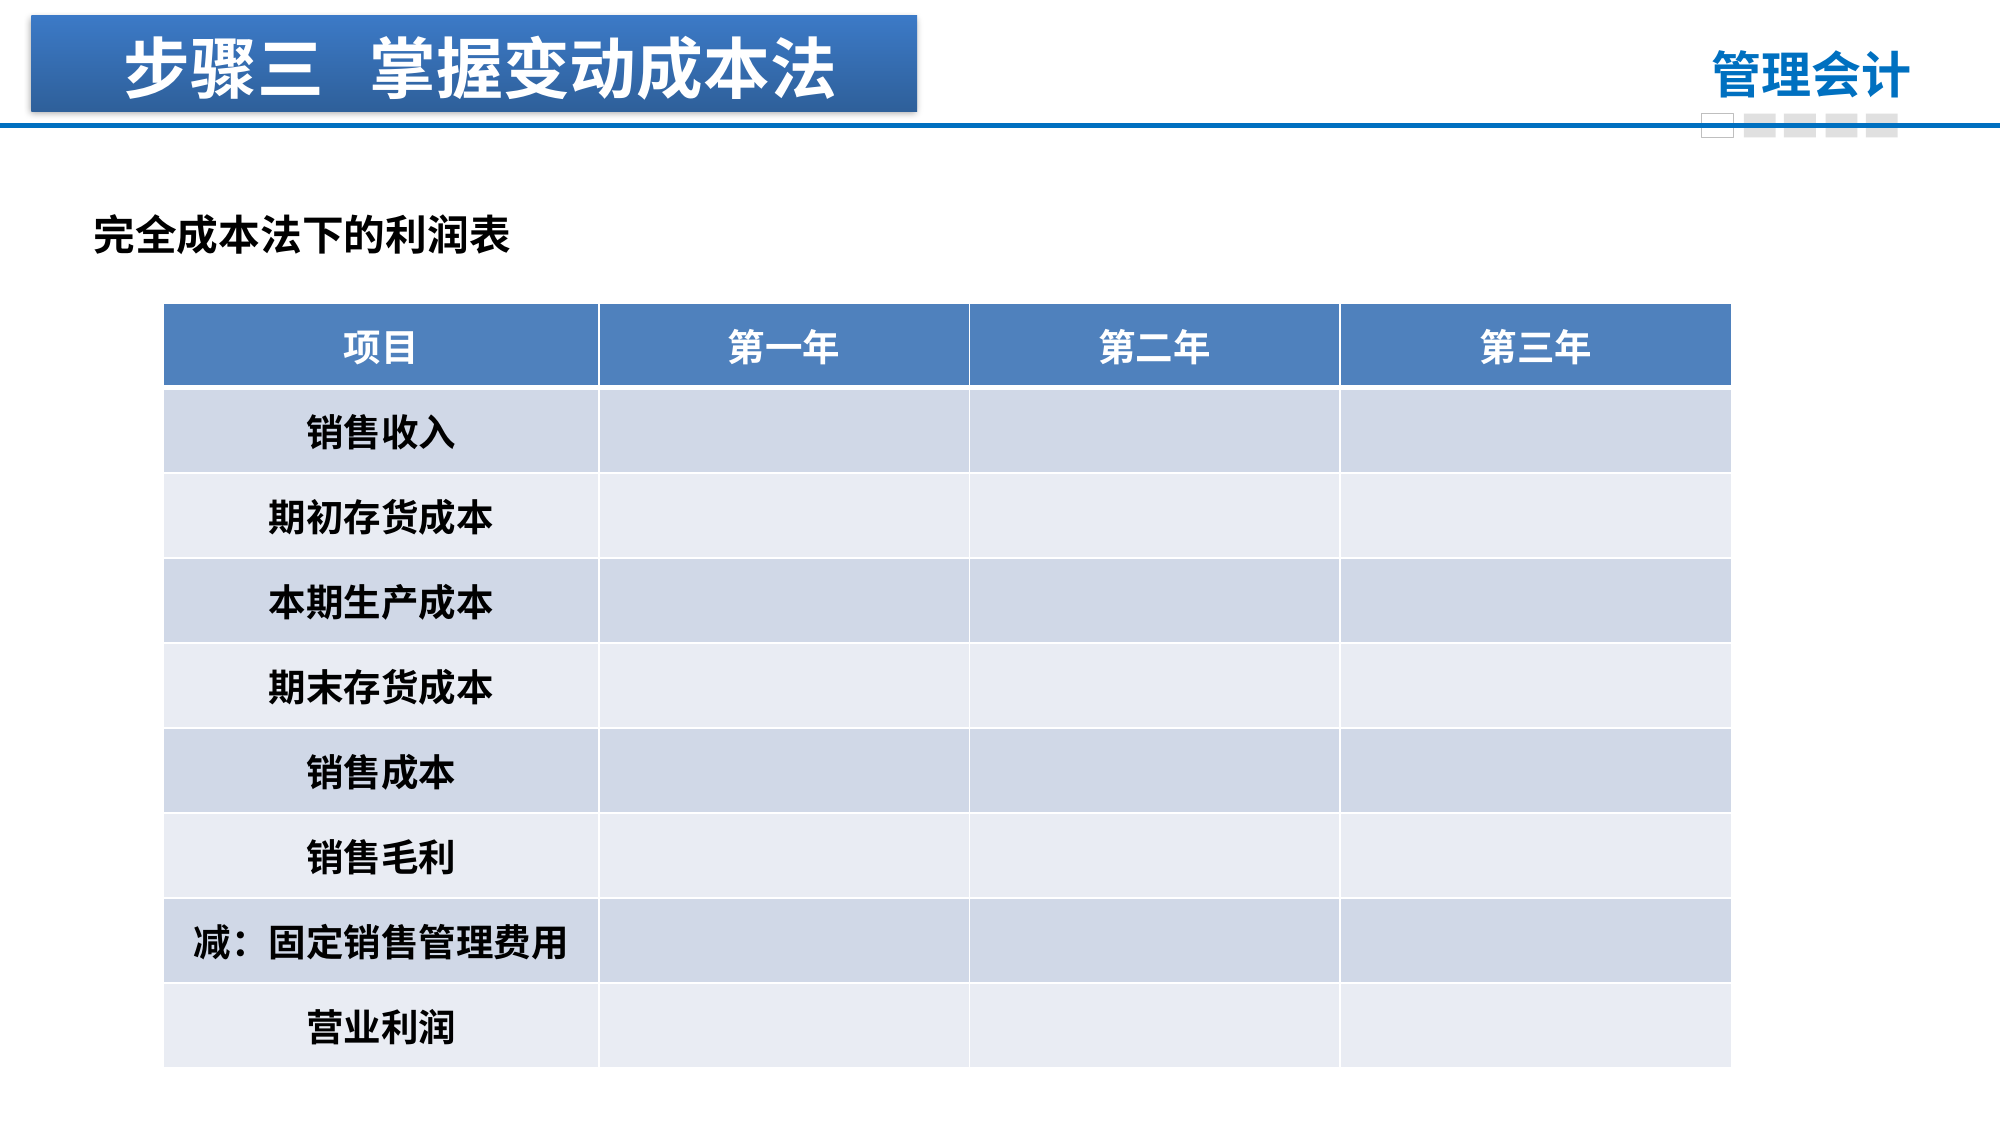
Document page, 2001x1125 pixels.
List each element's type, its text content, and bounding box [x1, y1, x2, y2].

table_cell [970, 390, 1339, 472]
table_header 第一年 [600, 304, 969, 385]
table_cell [600, 644, 969, 727]
table_cell [970, 814, 1339, 897]
table_cell [970, 644, 1339, 727]
table_cell [600, 559, 969, 642]
table_cell [600, 984, 969, 1067]
table_header 第三年 [1341, 304, 1731, 385]
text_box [31, 14, 918, 197]
table_cell [1341, 899, 1731, 982]
table_cell 期初存货成本 [164, 474, 598, 557]
table_header 第二年 [970, 304, 1339, 385]
table_cell 营业利润 [164, 984, 598, 1067]
table_cell [600, 814, 969, 897]
table_cell 销售收入 [164, 390, 598, 472]
table_cell [1341, 729, 1731, 812]
table_cell [1341, 390, 1731, 472]
table_cell [600, 474, 969, 557]
text_box 完全成本法下的利润表 [78, 204, 552, 267]
table_header 项目 [164, 304, 598, 385]
table_cell 销售毛利 [164, 814, 598, 897]
table_cell [1341, 984, 1731, 1067]
table_cell [600, 729, 969, 812]
table_cell [970, 474, 1339, 557]
table_cell 销售成本 [164, 729, 598, 812]
table_cell [1341, 814, 1731, 897]
table_cell [1341, 559, 1731, 642]
table_cell [970, 899, 1339, 982]
table_cell 期末存货成本 [164, 644, 598, 727]
table_cell [970, 984, 1339, 1067]
table_cell 减：固定销售管理费用 [164, 899, 598, 982]
table_cell [600, 390, 969, 472]
table_cell [1341, 644, 1731, 727]
table_cell [970, 729, 1339, 812]
table_cell 本期生产成本 [164, 559, 598, 642]
table_cell [970, 559, 1339, 642]
table_cell [600, 899, 969, 982]
table_cell [1341, 474, 1731, 557]
